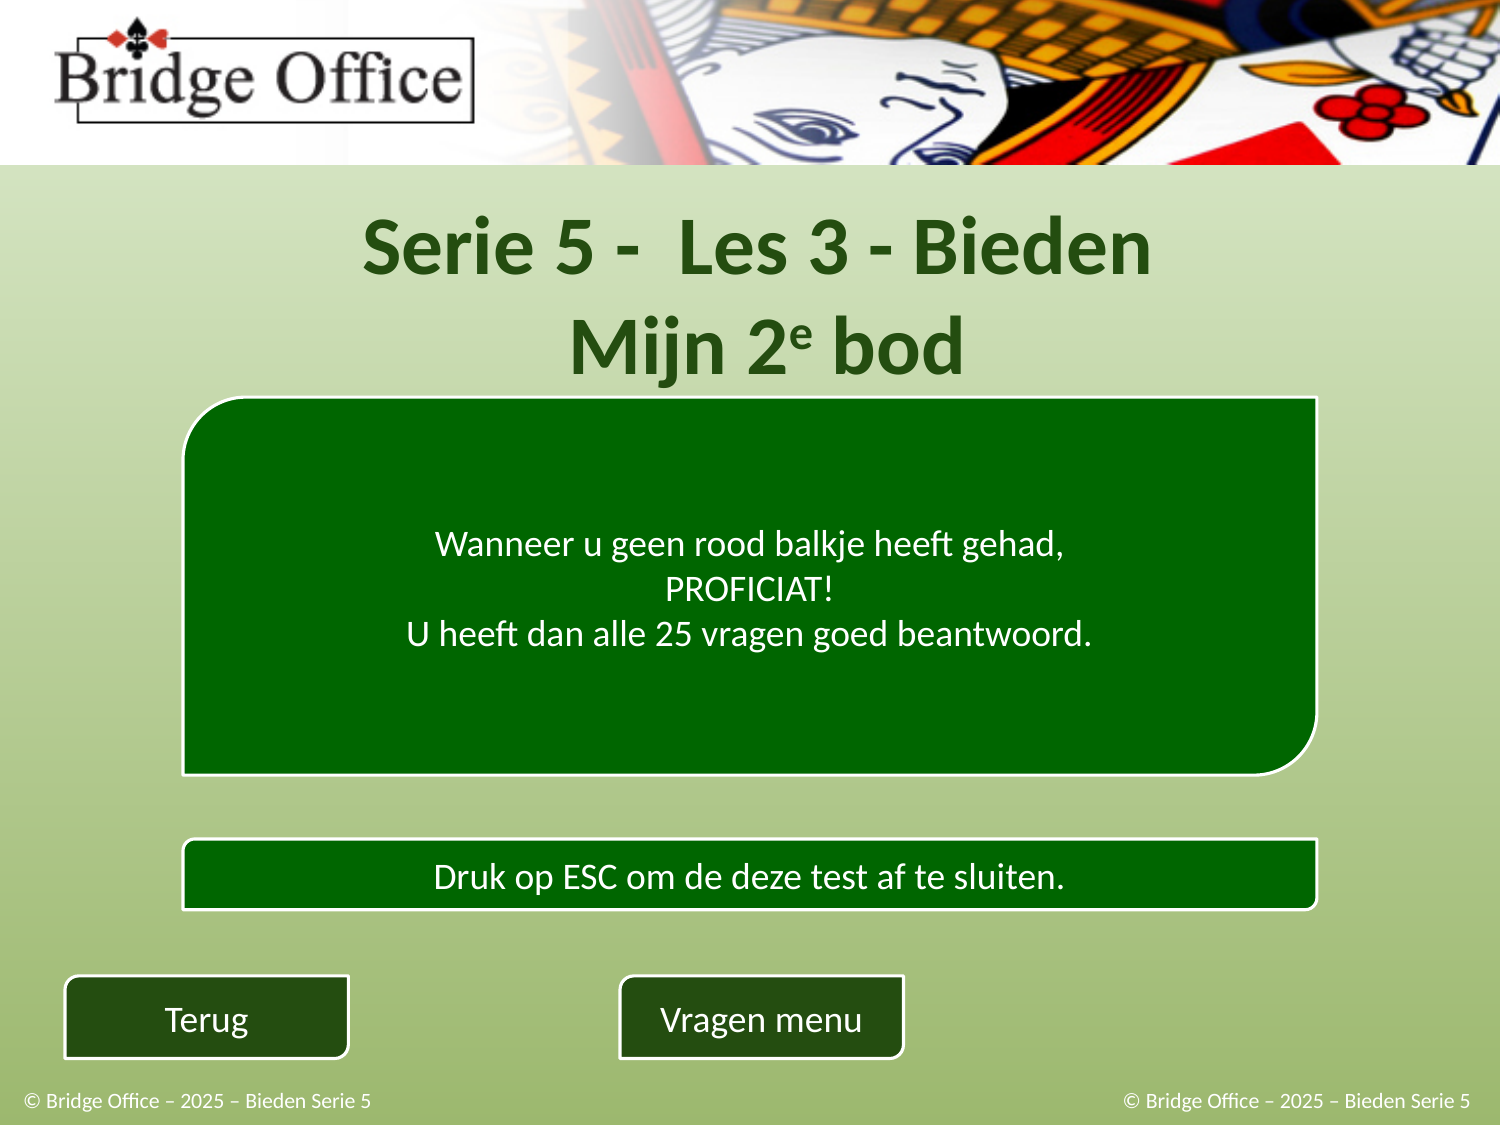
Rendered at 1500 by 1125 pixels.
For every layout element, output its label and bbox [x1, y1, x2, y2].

text_box [8, 1079, 393, 1121]
text_box [64, 183, 1470, 777]
text_box [618, 974, 906, 1061]
text_box [181, 837, 1319, 912]
picture [0, 0, 1500, 166]
text_box [63, 974, 350, 1061]
text_box [1107, 1079, 1500, 1121]
